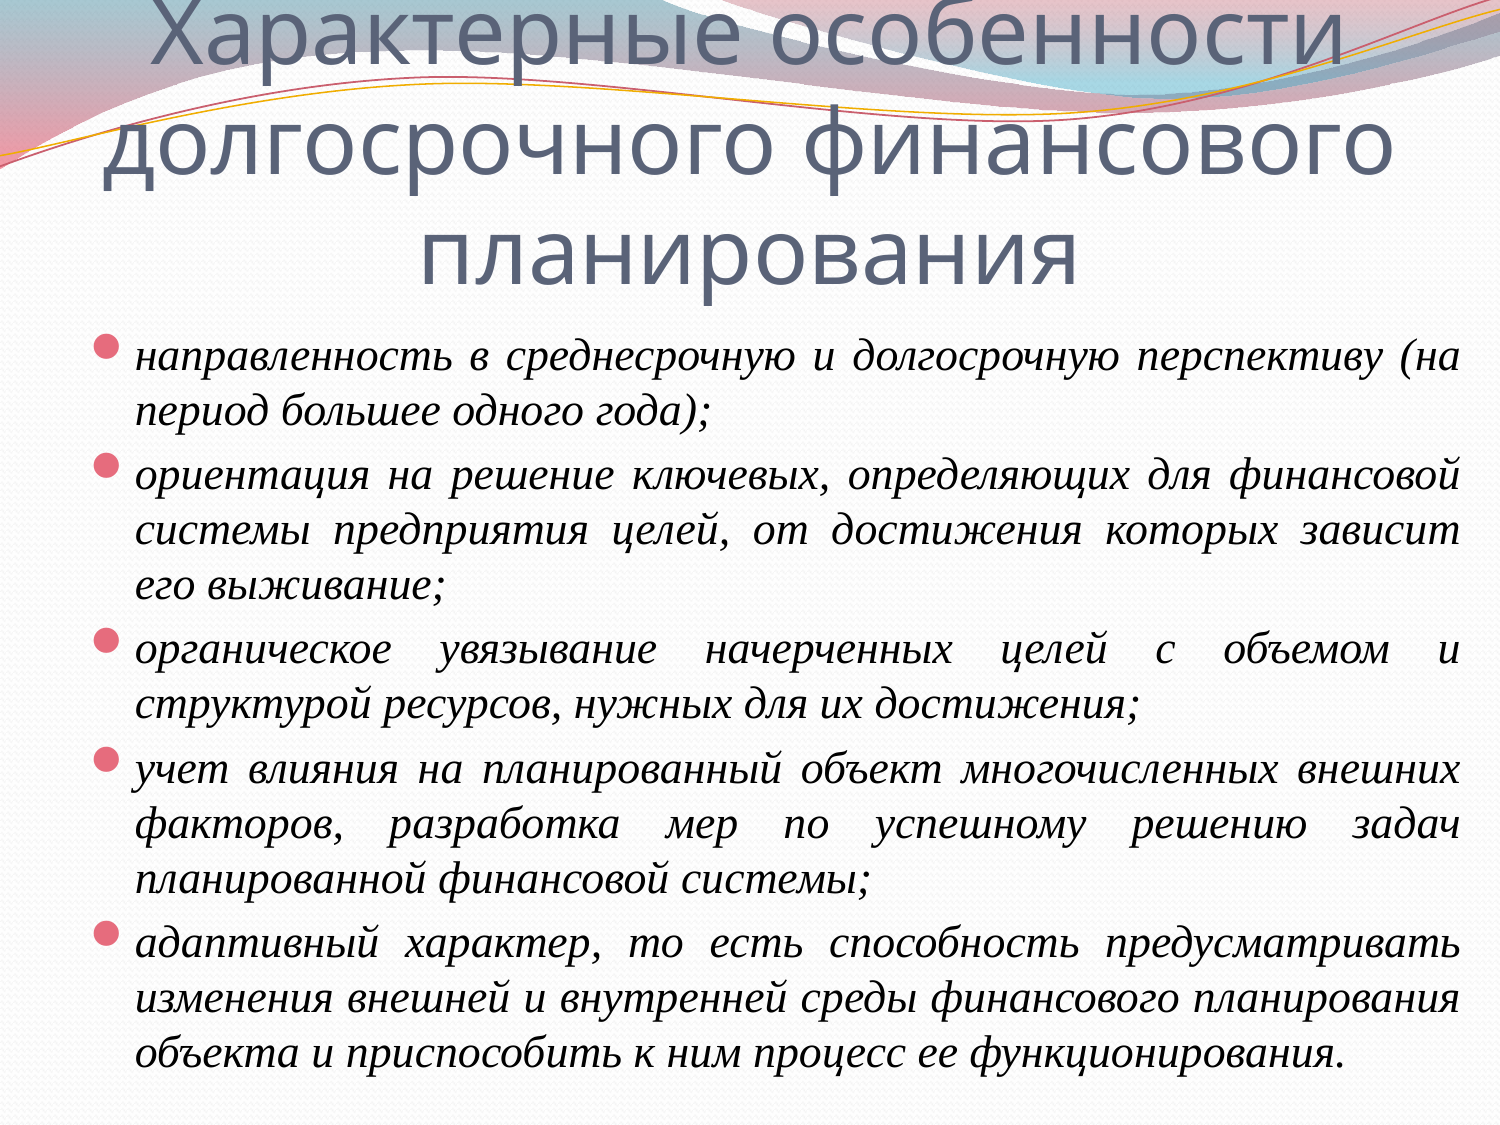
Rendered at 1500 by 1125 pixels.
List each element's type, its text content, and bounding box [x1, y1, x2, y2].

list направленность в среднесрочную и долгосрочную перспективу (на период большее одного года); ориентация на решение ключевых, определяющих для финансовой системы предприятия целей, от достижения которых зависит его выживание; органическое увязывание начерченных целей с объемом и структурой ресурсов, нужных для их достижения; учет влияния на планированный объект многочисленных внешних факторов, разработка мер по успешному решению задач планированной финансовой системы; адаптивный характер, то есть способность предусматривать изменения внешней и внутренней среды финансового планирования объекта и приспособить к ним процесс ее функционирования. [74, 317, 1477, 1038]
title Характерные особенности долгосрочного финансового планирования [74, 115, 1426, 304]
